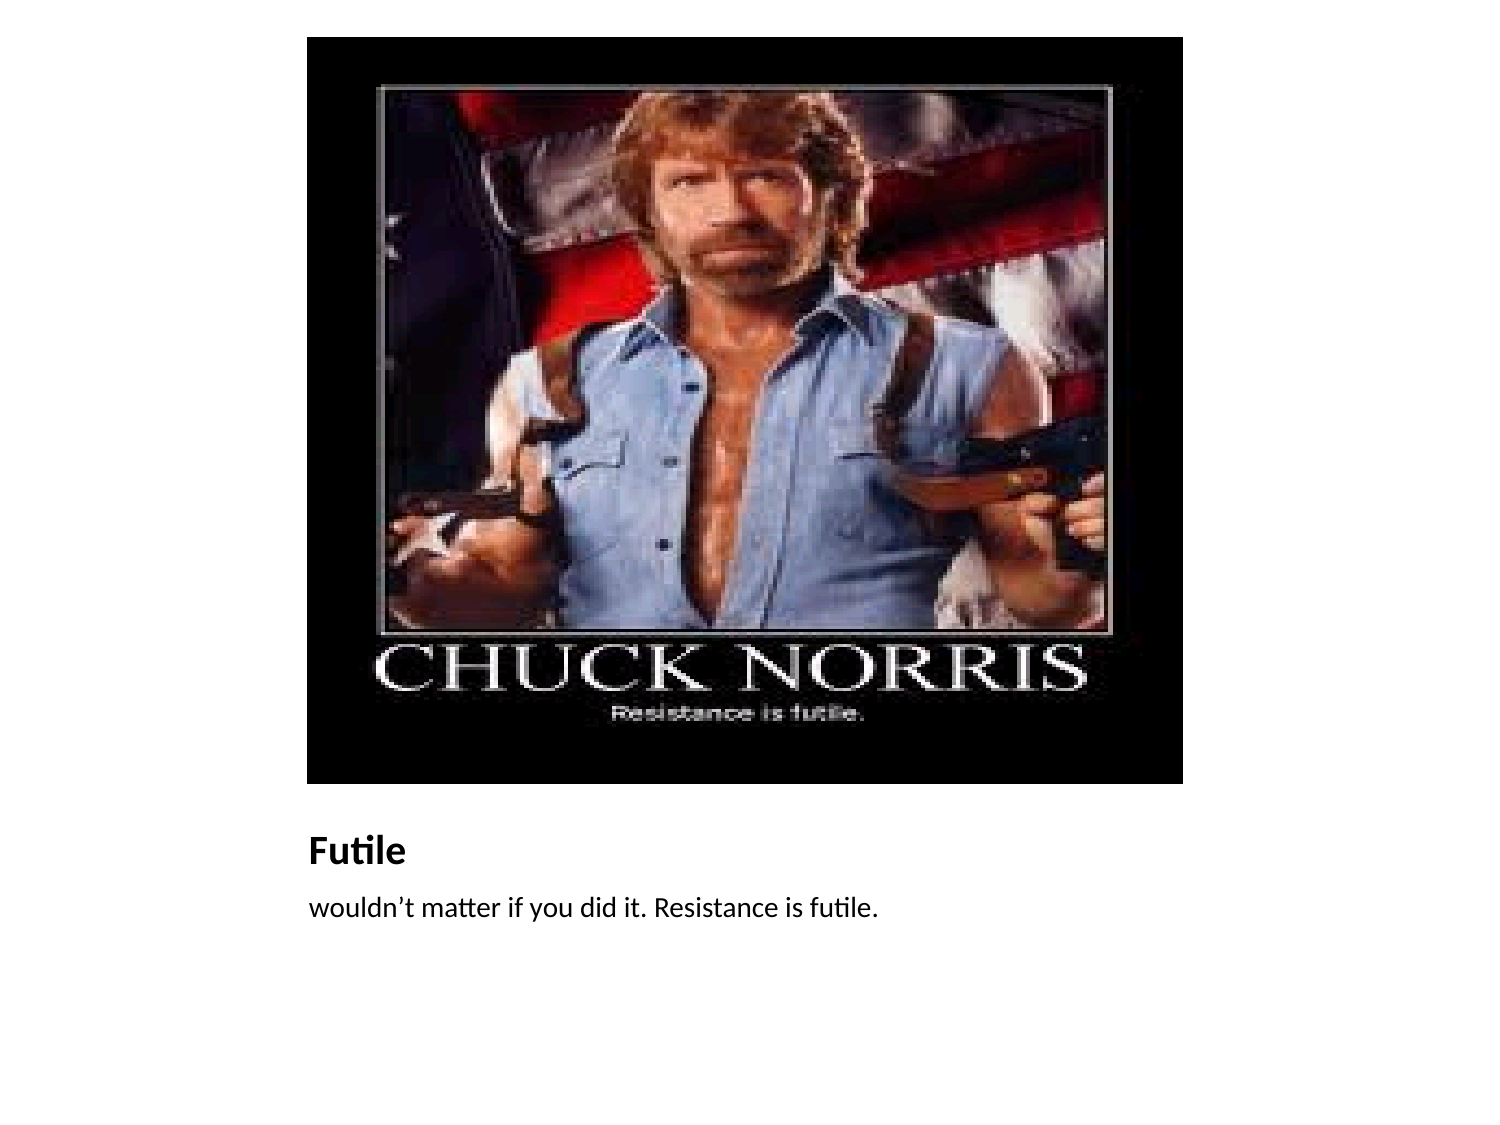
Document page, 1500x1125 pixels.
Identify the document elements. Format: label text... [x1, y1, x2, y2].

picture [293, 37, 1195, 784]
list wouldn’t matter if you did it. Resistance is futile. [294, 880, 1194, 1013]
title Futile [294, 787, 1194, 880]
